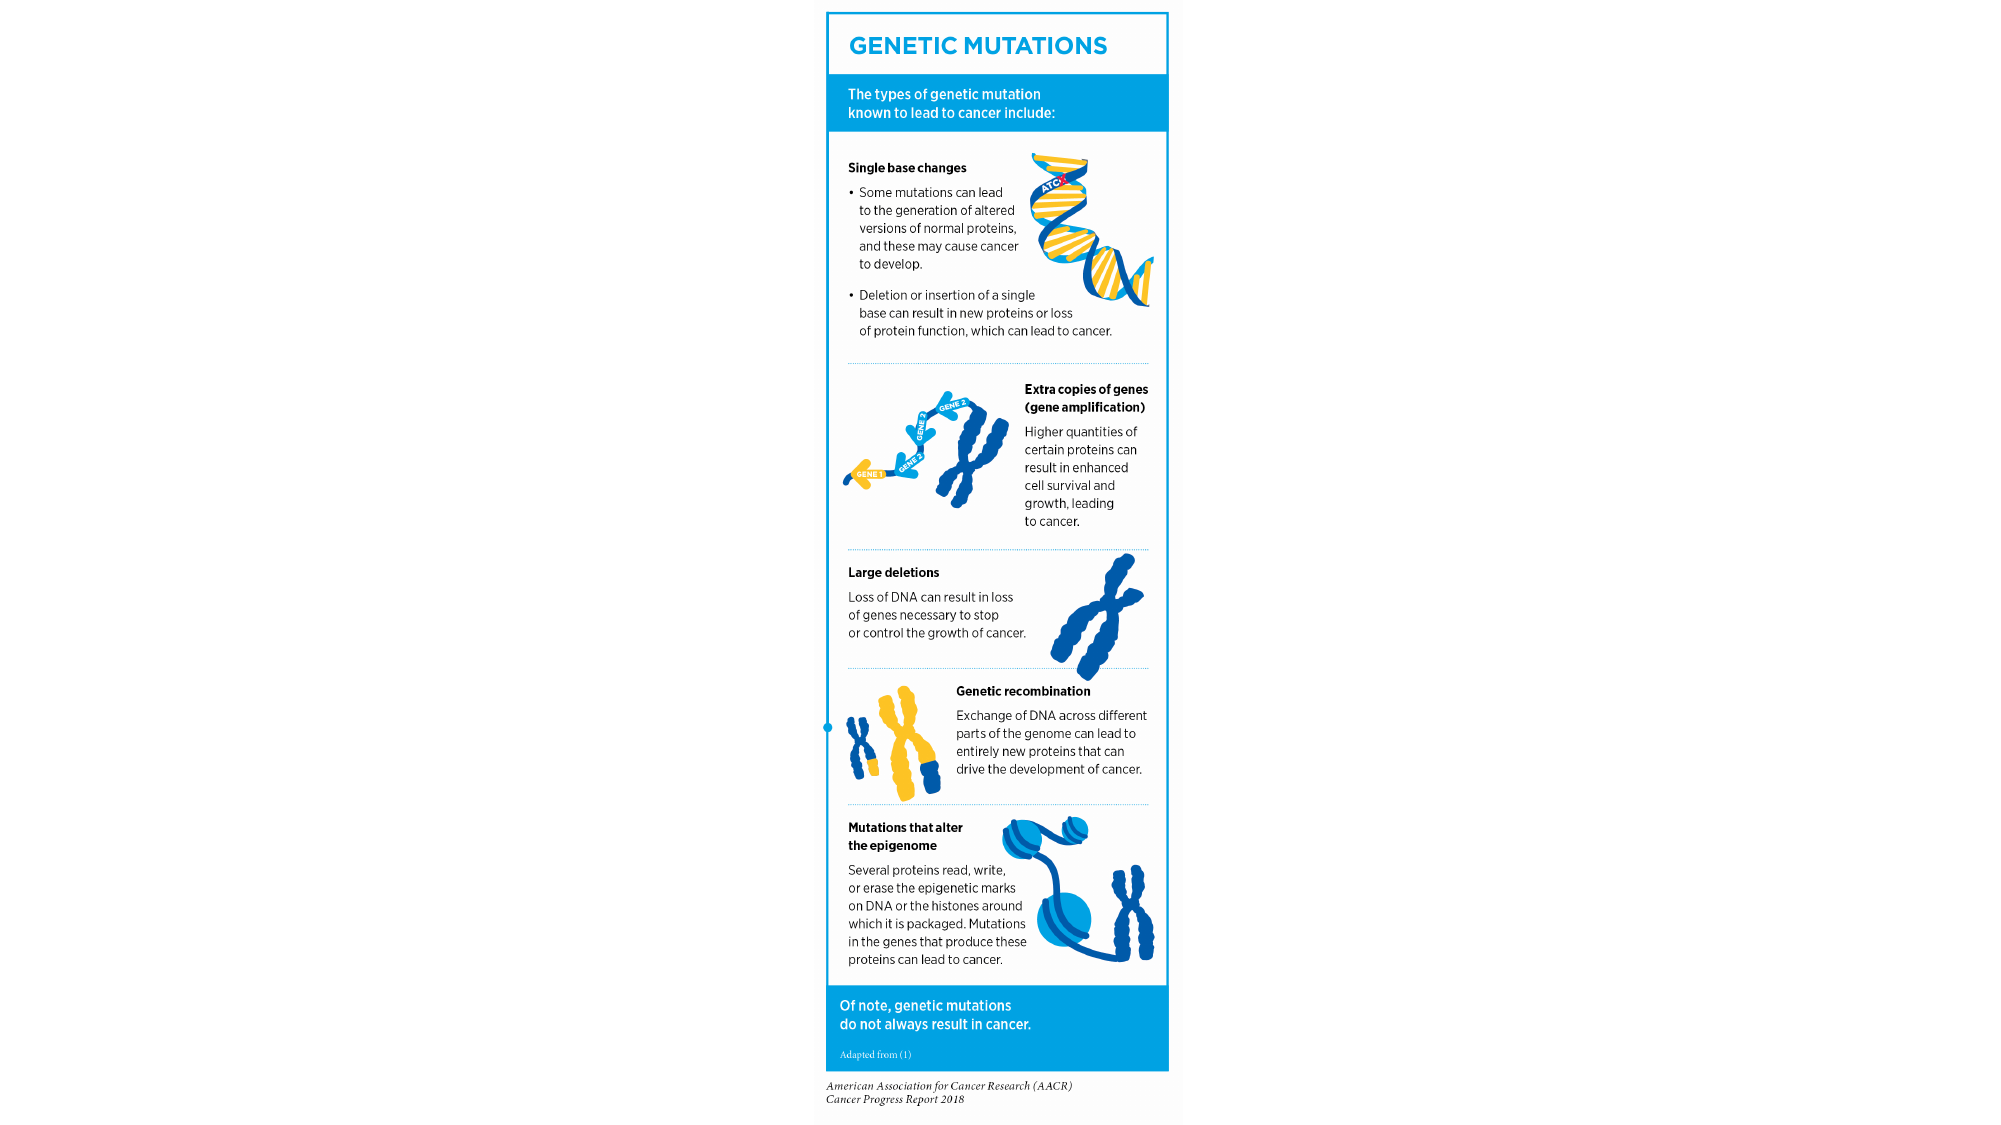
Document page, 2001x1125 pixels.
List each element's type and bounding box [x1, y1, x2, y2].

picture [814, 0, 1183, 1125]
